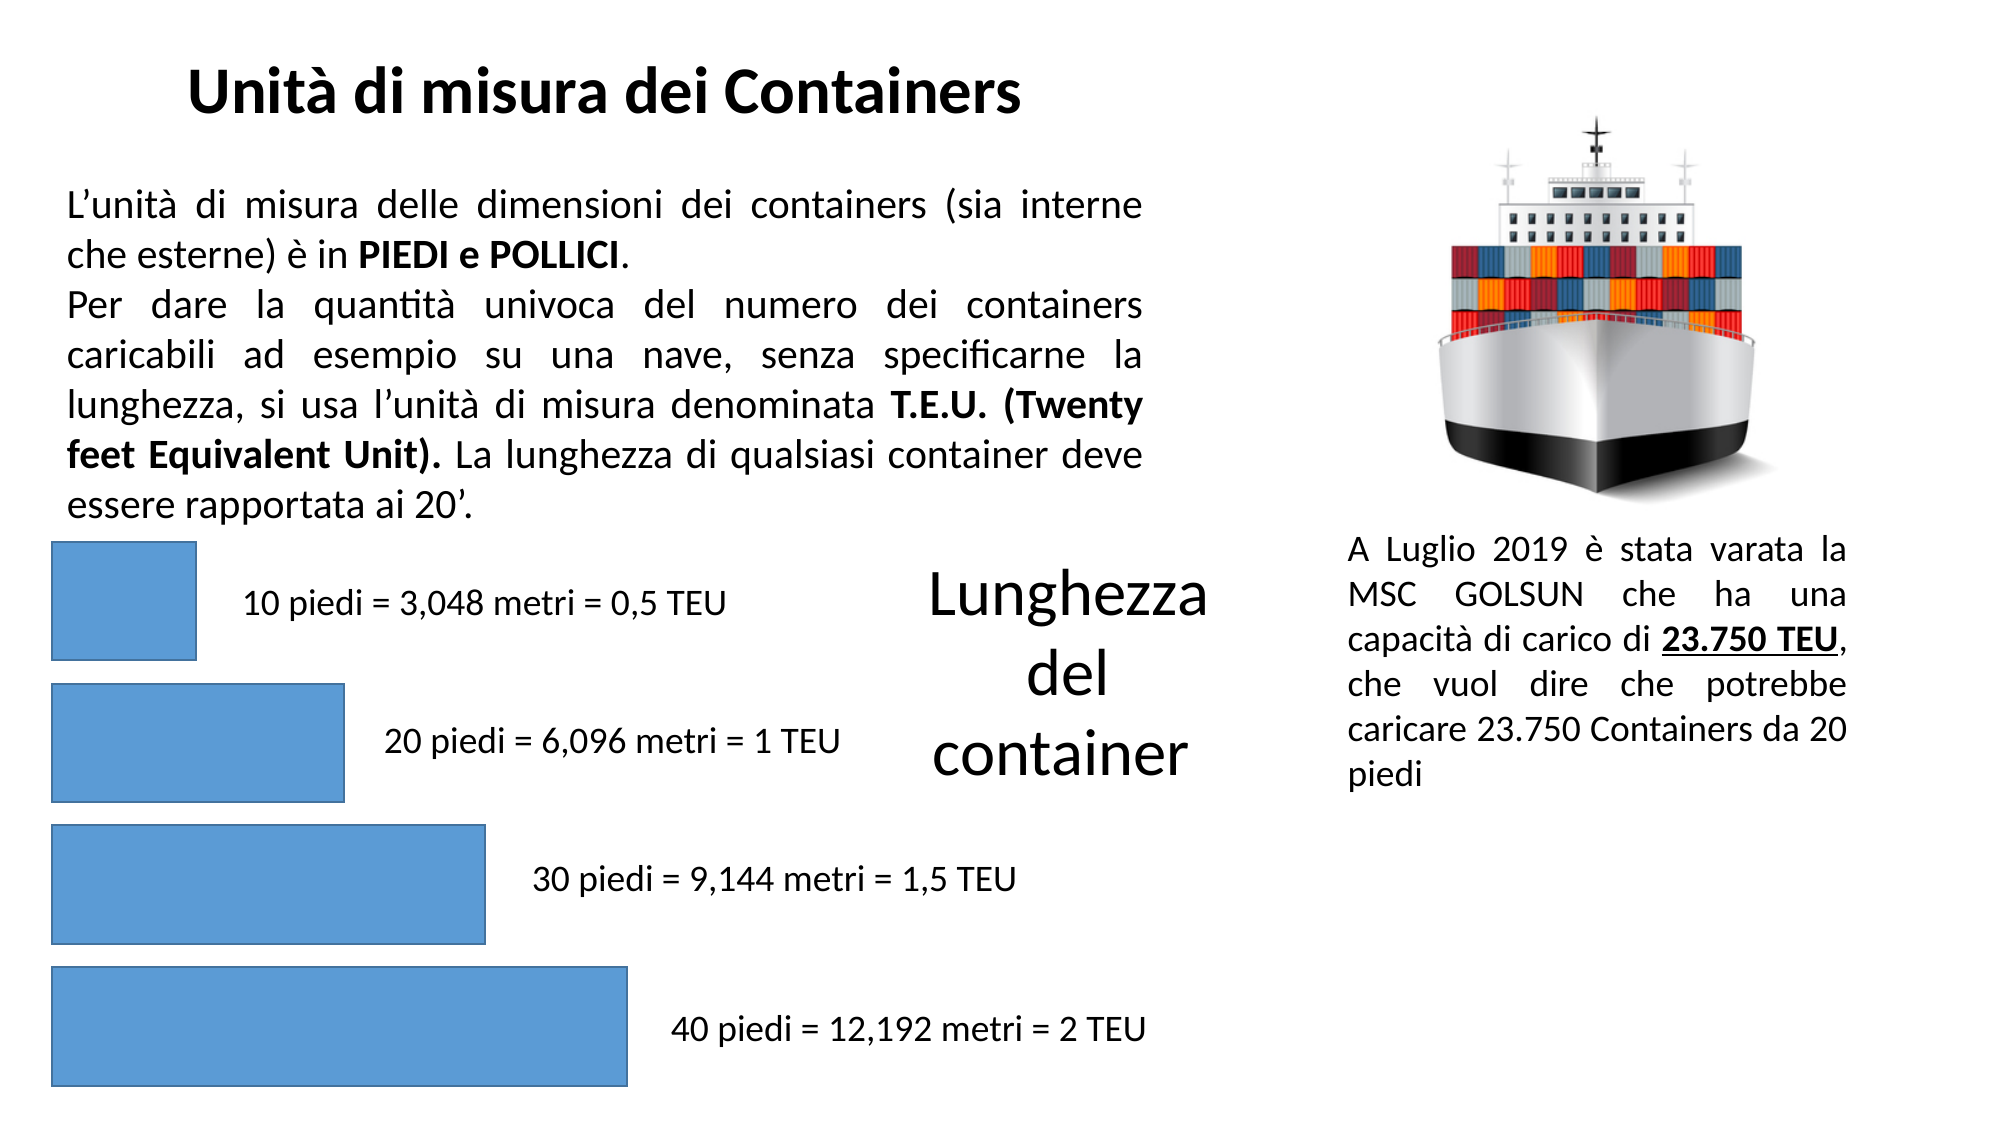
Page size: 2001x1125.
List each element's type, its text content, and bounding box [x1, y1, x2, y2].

text_box Unità di misura dei Containers L’unità di misura delle dimensioni dei containers (sia interne che esterne) è in PIEDI e POLLICI. Per dare la quantità univoca del numero dei containers caricabili ad esempio su una nave, senza specificarne la lunghezza, si usa l’unità di misura denominata T.E.U. (Twenty feet Equivalent Unit). La lunghezza di qualsiasi container deve essere rapportata ai 20’. [52, 39, 1159, 535]
text_box [51, 824, 486, 945]
text_box 40 piedi = 12,192 metri = 2 TEU [656, 996, 1163, 1057]
text_box [51, 966, 628, 1087]
text_box A Luglio 2019 è stata varata la MSC GOLSUN che ha una capacità di carico di 23.750 TEU, che vuol dire che potrebbe caricare 23.750 Containers da 20 piedi [1332, 583, 1863, 802]
text_box 20 piedi = 6,096 metri = 1 TEU [369, 708, 857, 769]
text_box 10 piedi = 3,048 metri = 0,5 TEU [227, 570, 743, 631]
text_box [51, 541, 197, 661]
text_box [51, 683, 345, 803]
text_box Lunghezza del container [881, 541, 1256, 797]
picture [1332, 29, 1886, 583]
text_box 30 piedi = 9,144 metri = 1,5 TEU [517, 846, 1033, 906]
